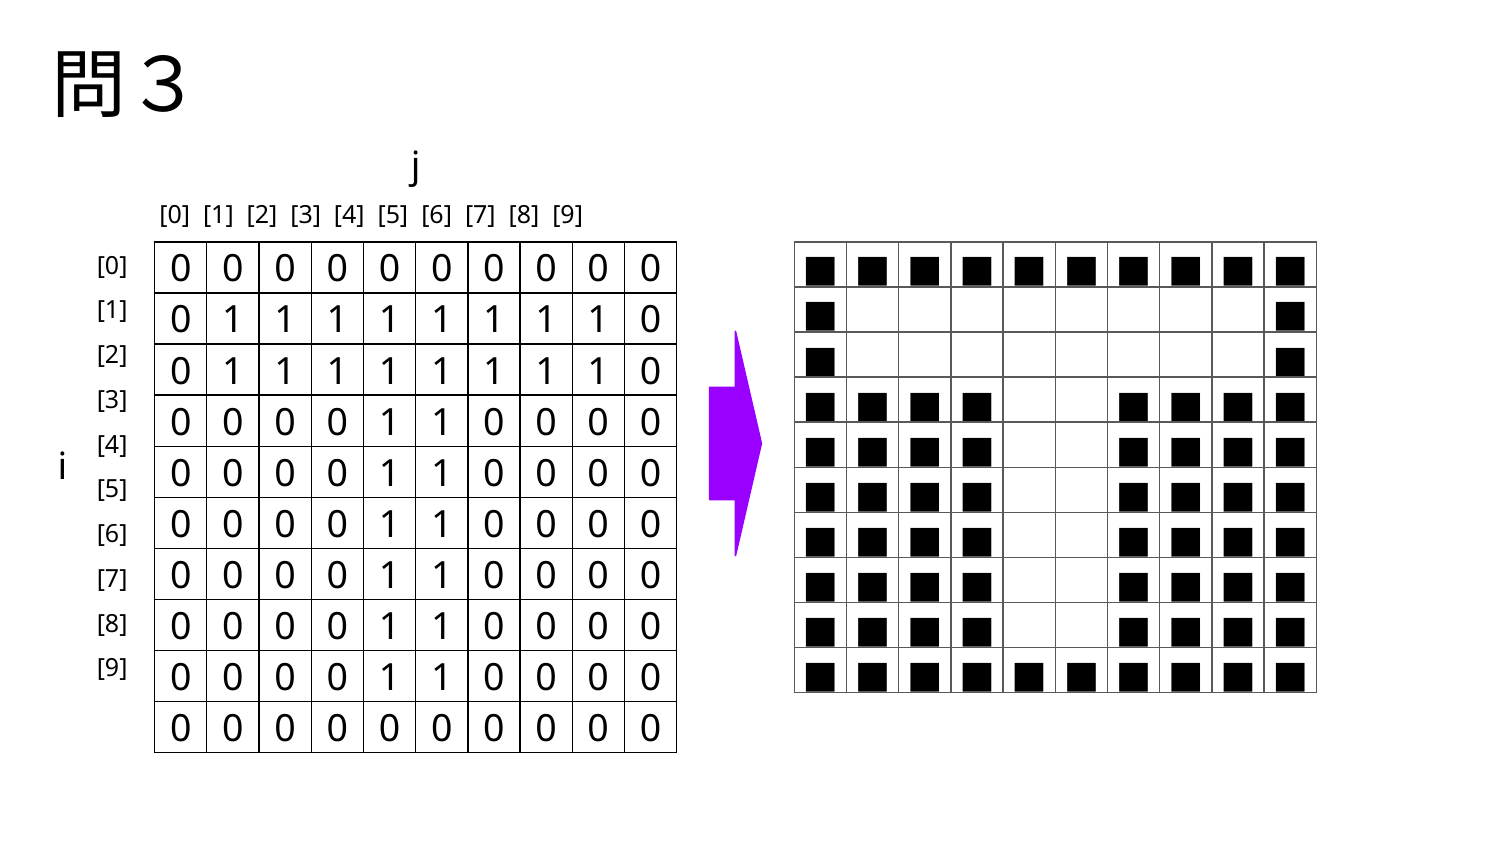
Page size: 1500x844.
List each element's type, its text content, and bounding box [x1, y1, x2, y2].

table_cell 0 [312, 600, 363, 650]
table_cell 0 [469, 447, 519, 497]
text_box i [36, 426, 89, 502]
table_cell ■ [1160, 648, 1211, 692]
table_cell ■ [1265, 333, 1316, 376]
table_cell [1004, 513, 1055, 557]
table_cell [1108, 333, 1159, 376]
table_cell ■ [795, 378, 846, 421]
table_cell 0 [625, 702, 676, 752]
table_cell ■ [1160, 558, 1211, 602]
table_cell ■ [899, 468, 950, 512]
table_cell 0 [469, 396, 519, 446]
table_cell [1213, 333, 1263, 376]
table_cell 0 [625, 651, 676, 701]
table_cell [1004, 468, 1055, 512]
table_cell [1108, 288, 1159, 331]
table_cell 0 [469, 702, 519, 752]
table_header ■ [1213, 243, 1263, 286]
table_cell ■ [899, 558, 950, 602]
text_box [709, 331, 762, 556]
table_cell 0 [469, 498, 519, 548]
table_cell 0 [521, 600, 572, 650]
table_cell [1056, 513, 1107, 557]
table_cell [1056, 558, 1107, 602]
table_cell 0 [155, 651, 206, 701]
table_cell ■ [952, 648, 1002, 692]
table_cell ■ [899, 423, 950, 467]
table_cell ■ [1265, 468, 1316, 512]
table_cell 0 [521, 498, 572, 548]
table_cell 1 [312, 294, 363, 343]
table_header ■ [847, 243, 898, 286]
table_cell 0 [469, 651, 519, 701]
table_cell 0 [521, 651, 572, 701]
table_cell ■ [952, 423, 1002, 467]
table_cell 1 [416, 345, 467, 394]
table_cell 0 [312, 702, 363, 752]
table_cell 0 [207, 600, 258, 650]
table_cell 0 [625, 345, 676, 394]
table_cell [847, 333, 898, 376]
table_cell ■ [1213, 648, 1263, 692]
table_cell 0 [312, 651, 363, 701]
table_header 0 [364, 244, 415, 292]
table_cell ■ [1265, 513, 1316, 557]
table_cell [952, 333, 1002, 376]
table_cell 0 [155, 345, 206, 394]
table_cell ■ [1213, 378, 1263, 421]
table_cell [847, 288, 898, 331]
table_cell ■ [1213, 468, 1263, 512]
table_cell 0 [364, 702, 415, 752]
table_cell [1056, 378, 1107, 421]
table_cell 1 [573, 345, 624, 394]
table_cell ■ [952, 603, 1002, 647]
table_cell ■ [899, 648, 950, 692]
table_cell 1 [364, 447, 415, 497]
table_cell ■ [1265, 558, 1316, 602]
table_cell 0 [207, 447, 258, 497]
table_cell ■ [952, 558, 1002, 602]
table_cell ■ [1056, 648, 1107, 692]
table_cell ■ [1265, 648, 1316, 692]
table_cell ■ [899, 603, 950, 647]
table_cell 0 [312, 549, 363, 599]
table_cell ■ [1160, 378, 1211, 421]
table_header ■ [1265, 243, 1316, 286]
table_cell 1 [207, 294, 258, 343]
table_cell [1004, 603, 1055, 647]
table_cell 1 [260, 345, 311, 394]
table_cell 1 [469, 345, 519, 394]
table_header 0 [155, 244, 206, 292]
table_cell 0 [573, 600, 624, 650]
text_box [3] [81, 368, 155, 413]
table_header 0 [312, 244, 363, 292]
table_cell 1 [416, 549, 467, 599]
table_cell 0 [207, 651, 258, 701]
table_header 0 [573, 244, 624, 292]
table_cell [1056, 333, 1107, 376]
table_cell ■ [1108, 513, 1159, 557]
table_header ■ [952, 243, 1002, 286]
table_cell 0 [521, 396, 572, 446]
table_header 0 [625, 244, 676, 292]
table_cell [1004, 558, 1055, 602]
table_cell 1 [521, 345, 572, 394]
table_cell 0 [260, 498, 311, 548]
table_cell ■ [795, 648, 846, 692]
table_header 0 [469, 244, 519, 292]
table_cell [952, 288, 1002, 331]
table_cell ■ [795, 333, 846, 376]
table_cell ■ [1108, 603, 1159, 647]
table_cell [1004, 423, 1055, 467]
table_cell ■ [952, 468, 1002, 512]
table_cell 1 [312, 345, 363, 394]
table_cell [1160, 288, 1211, 331]
table_cell 1 [364, 651, 415, 701]
table_cell 0 [155, 447, 206, 497]
table_cell 0 [573, 447, 624, 497]
table_cell 0 [625, 294, 676, 343]
text_box [6] [81, 502, 155, 547]
table_cell 0 [625, 447, 676, 497]
table_cell 0 [260, 396, 311, 446]
table_cell 0 [260, 702, 311, 752]
table_cell ■ [847, 513, 898, 557]
table_cell ■ [1108, 378, 1159, 421]
table_cell ■ [1265, 378, 1316, 421]
table_cell ■ [1213, 513, 1263, 557]
text_box [4] [81, 413, 155, 457]
table_cell ■ [795, 558, 846, 602]
table_cell 0 [573, 651, 624, 701]
table_cell 1 [416, 294, 467, 343]
table_cell 0 [155, 498, 206, 548]
table_cell 1 [364, 396, 415, 446]
table_cell 0 [312, 498, 363, 548]
table_cell 0 [155, 396, 206, 446]
table_header 0 [260, 244, 311, 292]
table_cell 0 [155, 294, 206, 343]
table_cell 0 [416, 702, 467, 752]
table_cell 0 [260, 549, 311, 599]
text_box j [389, 125, 442, 201]
table_cell 0 [207, 498, 258, 548]
table_cell [1004, 378, 1055, 421]
table_header 0 [416, 244, 467, 292]
table_cell 1 [416, 498, 467, 548]
table_header ■ [795, 243, 846, 286]
table_cell ■ [1004, 648, 1055, 692]
table_header ■ [899, 243, 950, 286]
text_box [5] [89, 457, 155, 502]
table_cell ■ [1160, 468, 1211, 512]
table_cell 0 [573, 702, 624, 752]
table_cell ■ [1265, 603, 1316, 647]
table_cell [1004, 288, 1055, 331]
title 問３ [36, 21, 1435, 131]
table_cell 1 [521, 294, 572, 343]
table_cell 0 [625, 498, 676, 548]
table_cell 0 [469, 600, 519, 650]
table_cell 1 [364, 345, 415, 394]
table_cell [899, 333, 950, 376]
table_cell ■ [1265, 288, 1316, 331]
table_cell [1004, 333, 1055, 376]
table_cell 0 [155, 600, 206, 650]
table_cell 0 [260, 651, 311, 701]
table_cell 0 [312, 396, 363, 446]
text_box [1] [81, 278, 155, 323]
table_cell [1056, 288, 1107, 331]
table_cell ■ [1108, 468, 1159, 512]
table_cell 0 [155, 549, 206, 599]
table_cell ■ [899, 513, 950, 557]
table_cell ■ [1213, 603, 1263, 647]
table_cell 1 [416, 600, 467, 650]
table_header 0 [521, 244, 572, 292]
table_cell 0 [260, 600, 311, 650]
table_cell 0 [207, 702, 258, 752]
table_cell ■ [1265, 423, 1316, 467]
table_cell ■ [1108, 648, 1159, 692]
table_header ■ [1160, 243, 1211, 286]
table_cell 1 [416, 651, 467, 701]
table_cell 0 [207, 549, 258, 599]
text_box [8] [81, 592, 155, 636]
table_cell 0 [573, 549, 624, 599]
table_cell 1 [364, 294, 415, 343]
table_header ■ [1056, 243, 1107, 286]
table_cell ■ [795, 603, 846, 647]
table_cell ■ [795, 288, 846, 331]
table_cell ■ [847, 648, 898, 692]
table_cell [899, 288, 950, 331]
text_box [0] [81, 234, 155, 278]
text_box [7] [81, 547, 155, 592]
table_header ■ [1108, 243, 1159, 286]
table_cell [1056, 603, 1107, 647]
table_header ■ [1004, 243, 1055, 286]
table_cell 0 [312, 447, 363, 497]
table_cell 1 [364, 498, 415, 548]
table_cell ■ [1213, 423, 1263, 467]
table_cell ■ [795, 423, 846, 467]
table_cell 1 [469, 294, 519, 343]
table_cell [1056, 468, 1107, 512]
table_cell 0 [207, 396, 258, 446]
text_box [9] [81, 636, 155, 697]
table_header 0 [207, 244, 258, 292]
table_cell ■ [795, 468, 846, 512]
table_cell 1 [364, 549, 415, 599]
table_cell 0 [521, 702, 572, 752]
table_cell 1 [573, 294, 624, 343]
table_cell ■ [1213, 558, 1263, 602]
table_cell 1 [416, 447, 467, 497]
table_cell ■ [1160, 513, 1211, 557]
table_cell 0 [155, 702, 206, 752]
text_box [0] [1] [2] [3] [4] [5] [6] [7] [8] [9] [144, 183, 697, 244]
table_cell 1 [364, 600, 415, 650]
table_cell 0 [573, 396, 624, 446]
table_cell 0 [625, 396, 676, 446]
table_cell ■ [795, 513, 846, 557]
table_cell 0 [469, 549, 519, 599]
table_cell 1 [416, 396, 467, 446]
table_cell 1 [260, 294, 311, 343]
table_cell 0 [573, 498, 624, 548]
table_cell ■ [847, 468, 898, 512]
table_cell ■ [847, 558, 898, 602]
table_cell ■ [847, 603, 898, 647]
table_cell 0 [625, 549, 676, 599]
table_cell 0 [521, 549, 572, 599]
table_cell ■ [1108, 423, 1159, 467]
table_cell ■ [1108, 558, 1159, 602]
text_box [2] [81, 323, 155, 368]
table_cell [1056, 423, 1107, 467]
table_cell 0 [260, 447, 311, 497]
table_cell 0 [625, 600, 676, 650]
table_cell ■ [847, 423, 898, 467]
table_cell [1160, 333, 1211, 376]
table_cell ■ [899, 378, 950, 421]
table_cell ■ [952, 513, 1002, 557]
table_cell ■ [952, 378, 1002, 421]
table_cell ■ [847, 378, 898, 421]
table_cell 1 [207, 345, 258, 394]
table_cell 0 [521, 447, 572, 497]
table_cell [1213, 288, 1263, 331]
table_cell ■ [1160, 423, 1211, 467]
table_cell ■ [1160, 603, 1211, 647]
